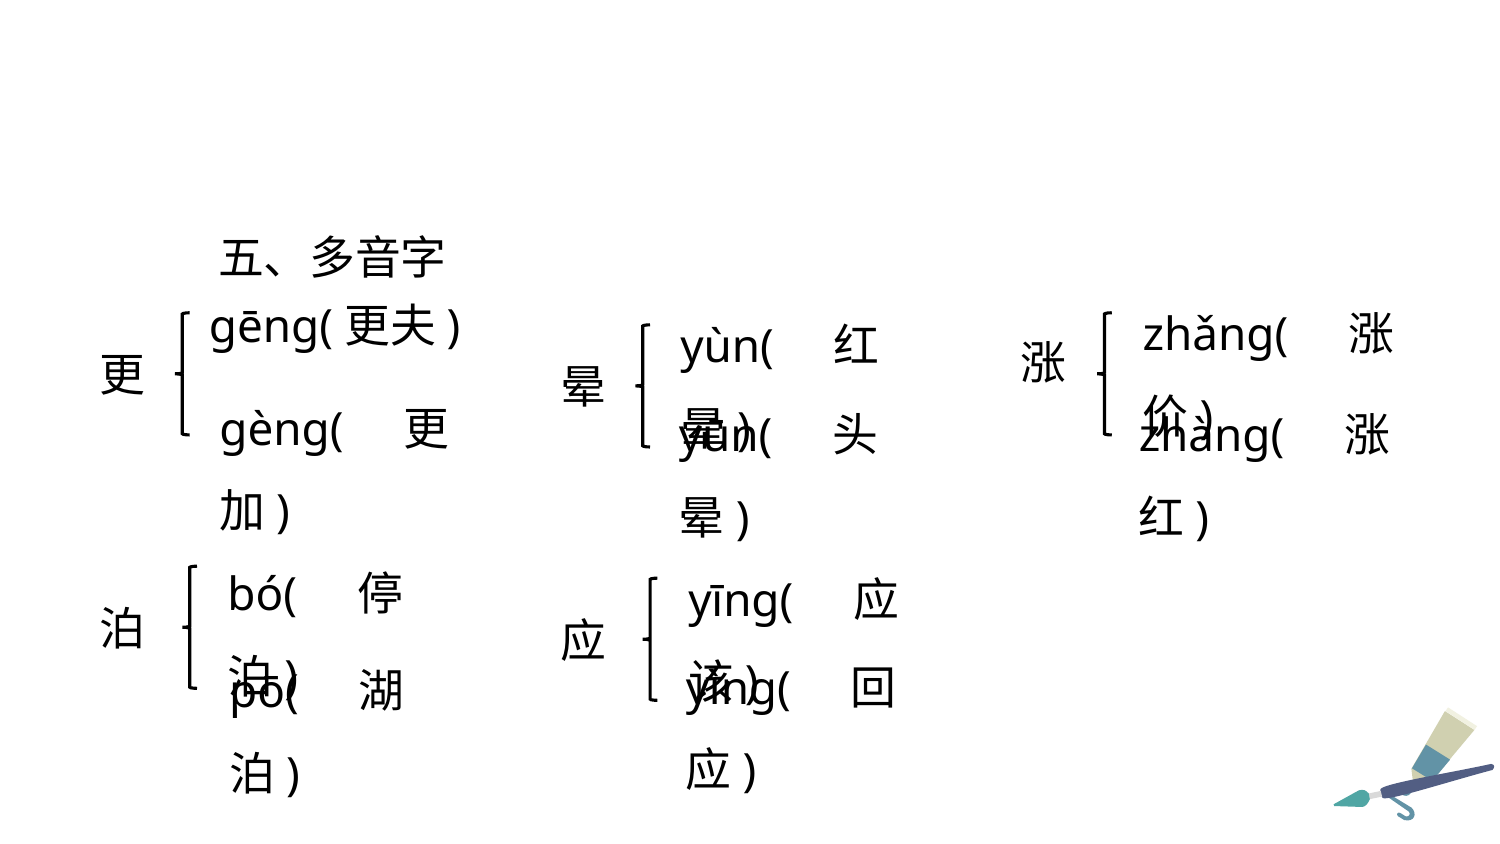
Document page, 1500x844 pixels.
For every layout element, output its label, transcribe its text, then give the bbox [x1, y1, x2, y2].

text_box 晕 [545, 350, 582, 421]
text_box 更 [85, 338, 122, 409]
text_box [642, 577, 658, 701]
text_box gèng(更加) [204, 364, 464, 462]
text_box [1358, 708, 1481, 844]
text_box yùn(红晕) [665, 282, 894, 380]
text_box [635, 324, 651, 448]
text_box [182, 565, 198, 689]
text_box [174, 312, 190, 436]
text_box gēng(更夫) [194, 289, 476, 360]
text_box yīng(应该) [673, 535, 914, 633]
text_box 泊 [85, 591, 131, 662]
text_box 应 [545, 604, 592, 674]
text_box bó(停泊) [212, 530, 418, 628]
text_box 涨 [1006, 326, 1043, 396]
text_box yūn(头晕) [664, 371, 893, 469]
text_box pō(湖泊) [214, 627, 420, 725]
text_box [663, 205, 1007, 688]
text_box zhàng(涨红) [1123, 371, 1405, 469]
text_box 五、多音字 [203, 193, 616, 703]
text_box yìng(回应) [671, 623, 912, 721]
text_box [1097, 312, 1112, 436]
text_box zhǎng(涨价) [1128, 270, 1409, 368]
